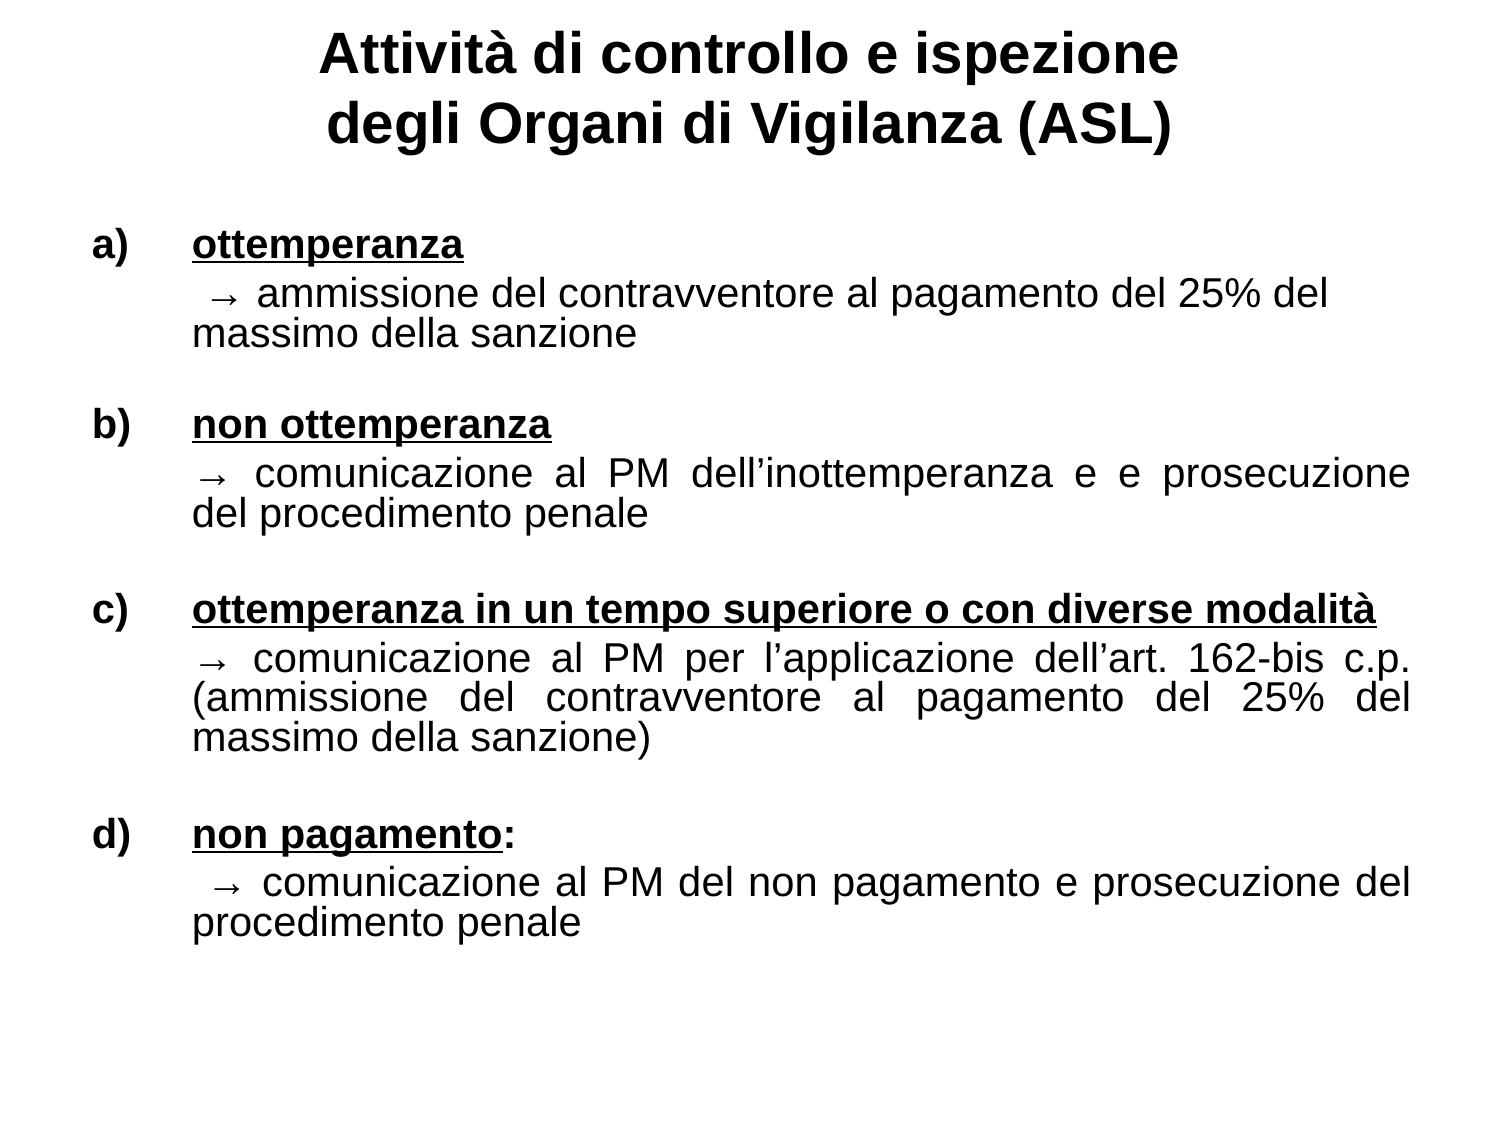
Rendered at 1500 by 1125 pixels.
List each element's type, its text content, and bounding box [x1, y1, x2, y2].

list ottemperanza → ammissione del contravventore al pagamento del 25% del massimo della sanzione non ottemperanza → comunicazione al PM dell’inottemperanza e e prosecuzione del procedimento penale ottemperanza in un tempo superiore o con diverse modalità → comunicazione al PM per l’applicazione dell’art. 162-bis c.p. (ammissione del contravventore al pagamento del 25% del massimo della sanzione) non pagamento: → comunicazione al PM del non pagamento e prosecuzione del procedimento penale [76, 160, 1427, 1005]
title Attività di controllo e ispezione degli Organi di Vigilanza (ASL) [75, 45, 1425, 126]
